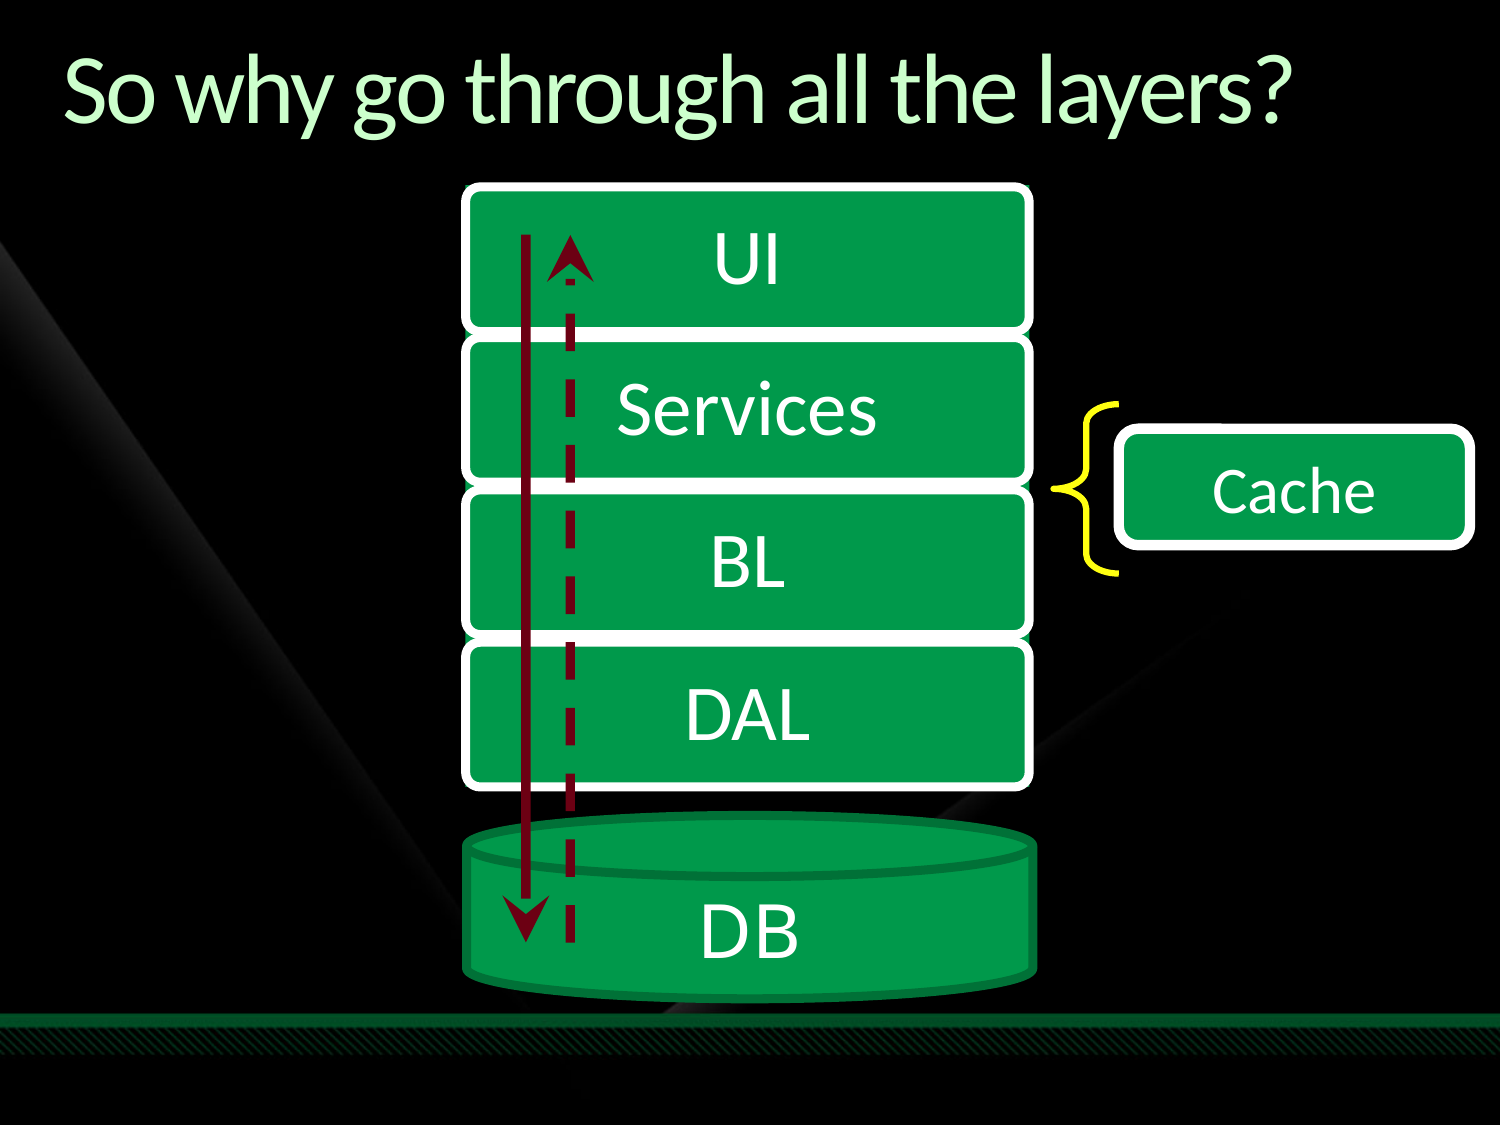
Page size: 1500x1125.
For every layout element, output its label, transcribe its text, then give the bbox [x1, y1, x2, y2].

text_box Cache [1113, 423, 1476, 551]
picture [0, 0, 1500, 1125]
text_box [1052, 403, 1119, 575]
title So why go through all the layers? [62, 37, 1438, 147]
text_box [465, 184, 1033, 1000]
